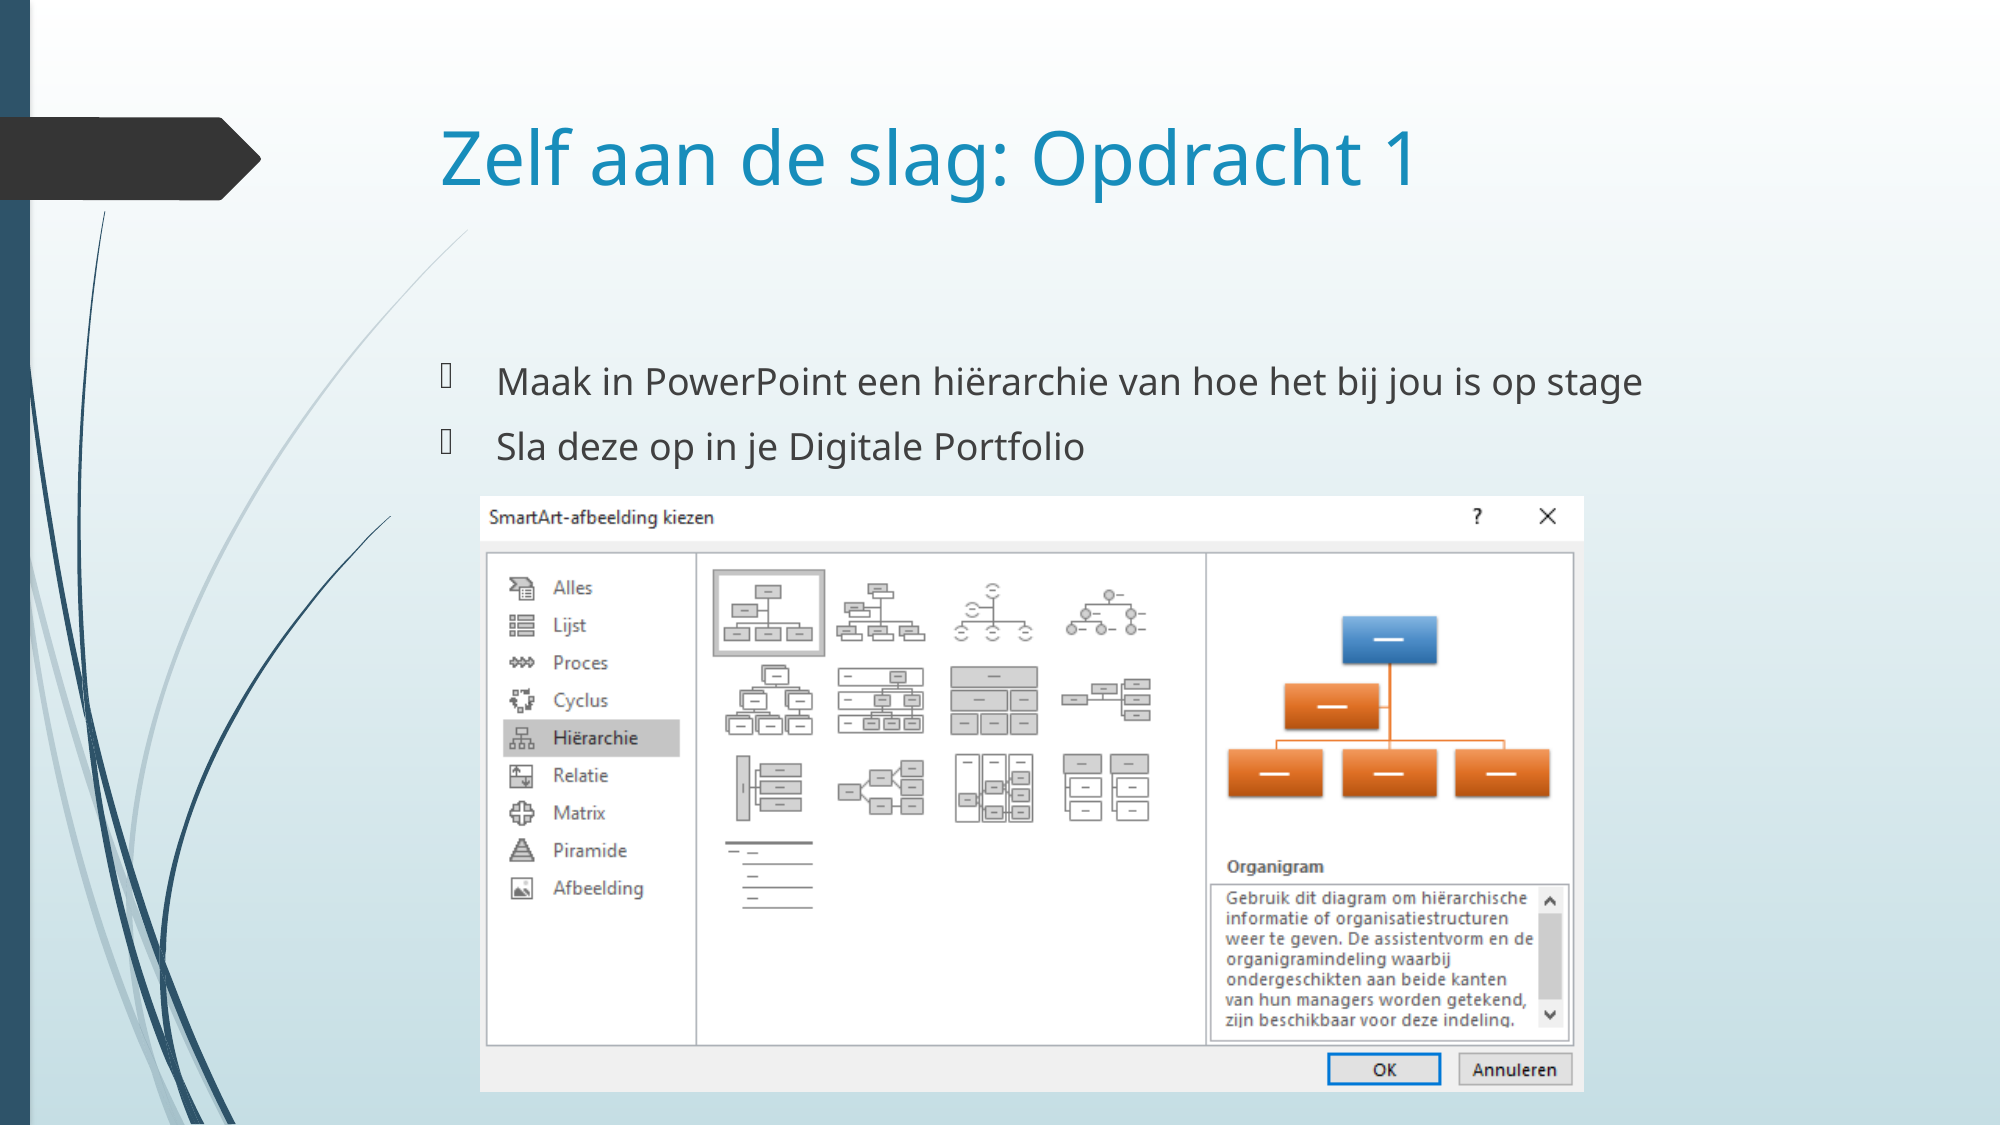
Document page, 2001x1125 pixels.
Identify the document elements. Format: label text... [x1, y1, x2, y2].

list Maak in PowerPoint een hiërarchie van hoe het bij jou is op stage Sla deze op in je Digitale Portfolio [424, 350, 1888, 970]
picture [480, 496, 1584, 1092]
title Zelf aan de slag: Opdracht 1 [425, 102, 1888, 313]
